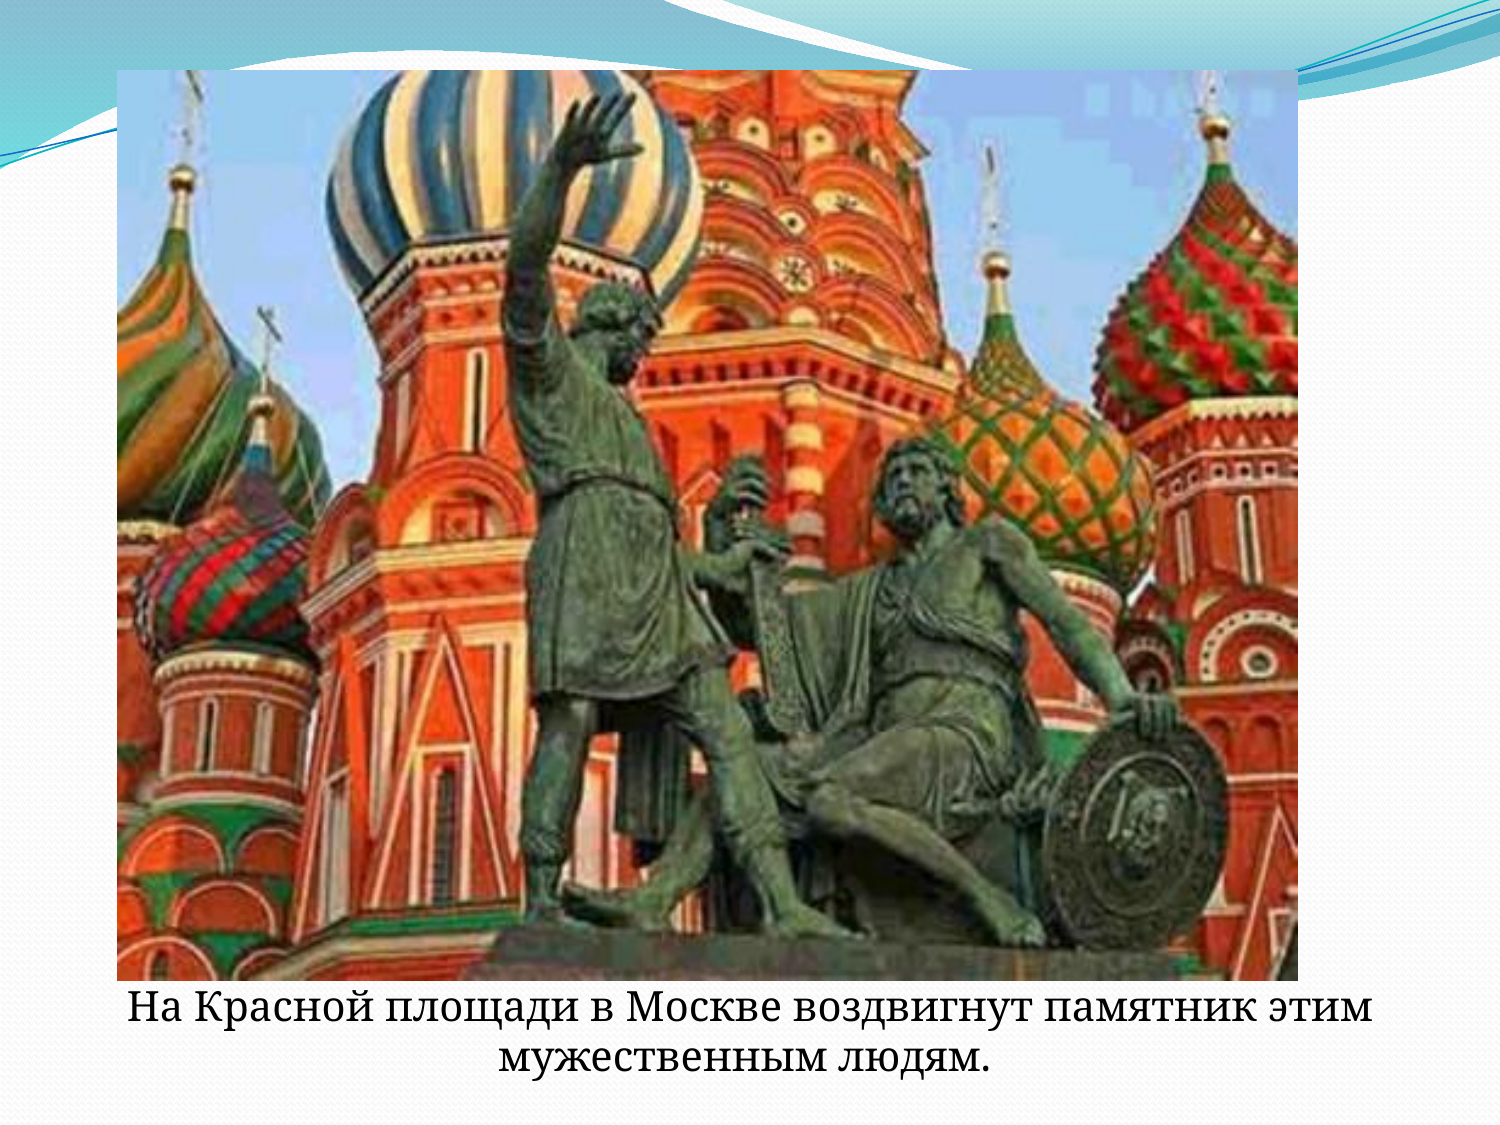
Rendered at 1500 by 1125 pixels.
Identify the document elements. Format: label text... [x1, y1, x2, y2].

picture [116, 70, 1298, 981]
text_box На Красной площади в Москве воздвигнут памятник этим мужественным людям. [35, 972, 1465, 1088]
